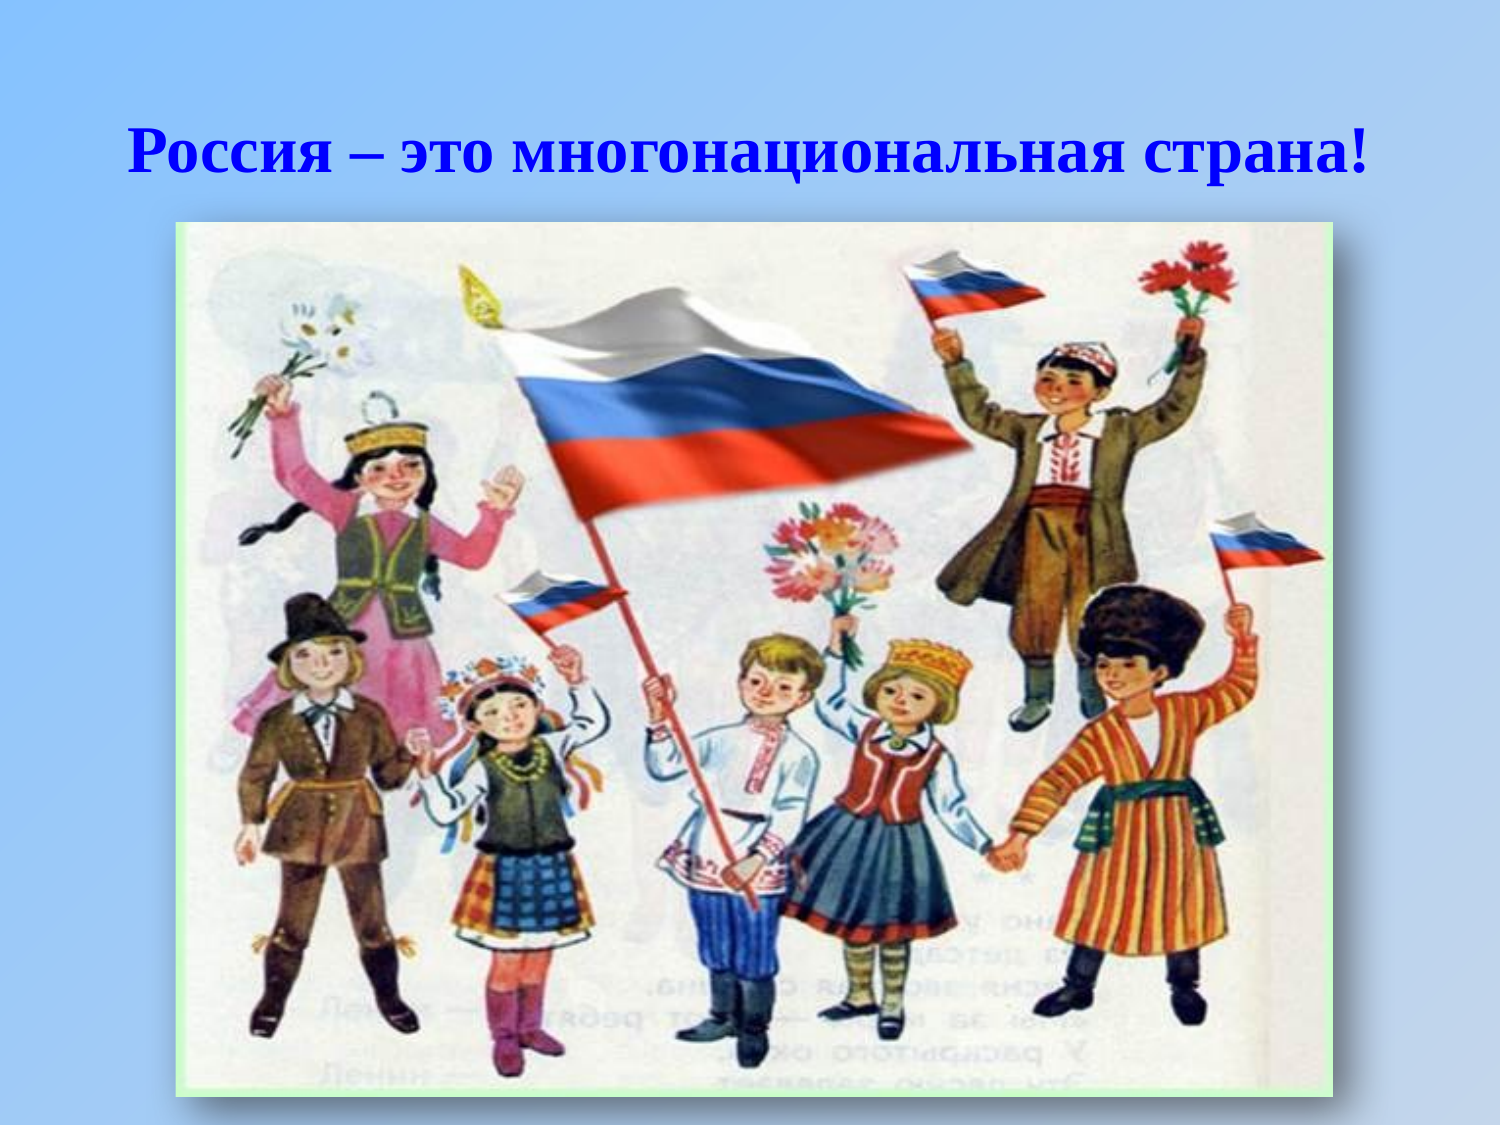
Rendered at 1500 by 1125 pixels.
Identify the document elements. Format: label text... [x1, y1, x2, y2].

title Россия – это многонациональная страна! [0, 0, 1500, 342]
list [175, 222, 1334, 1097]
